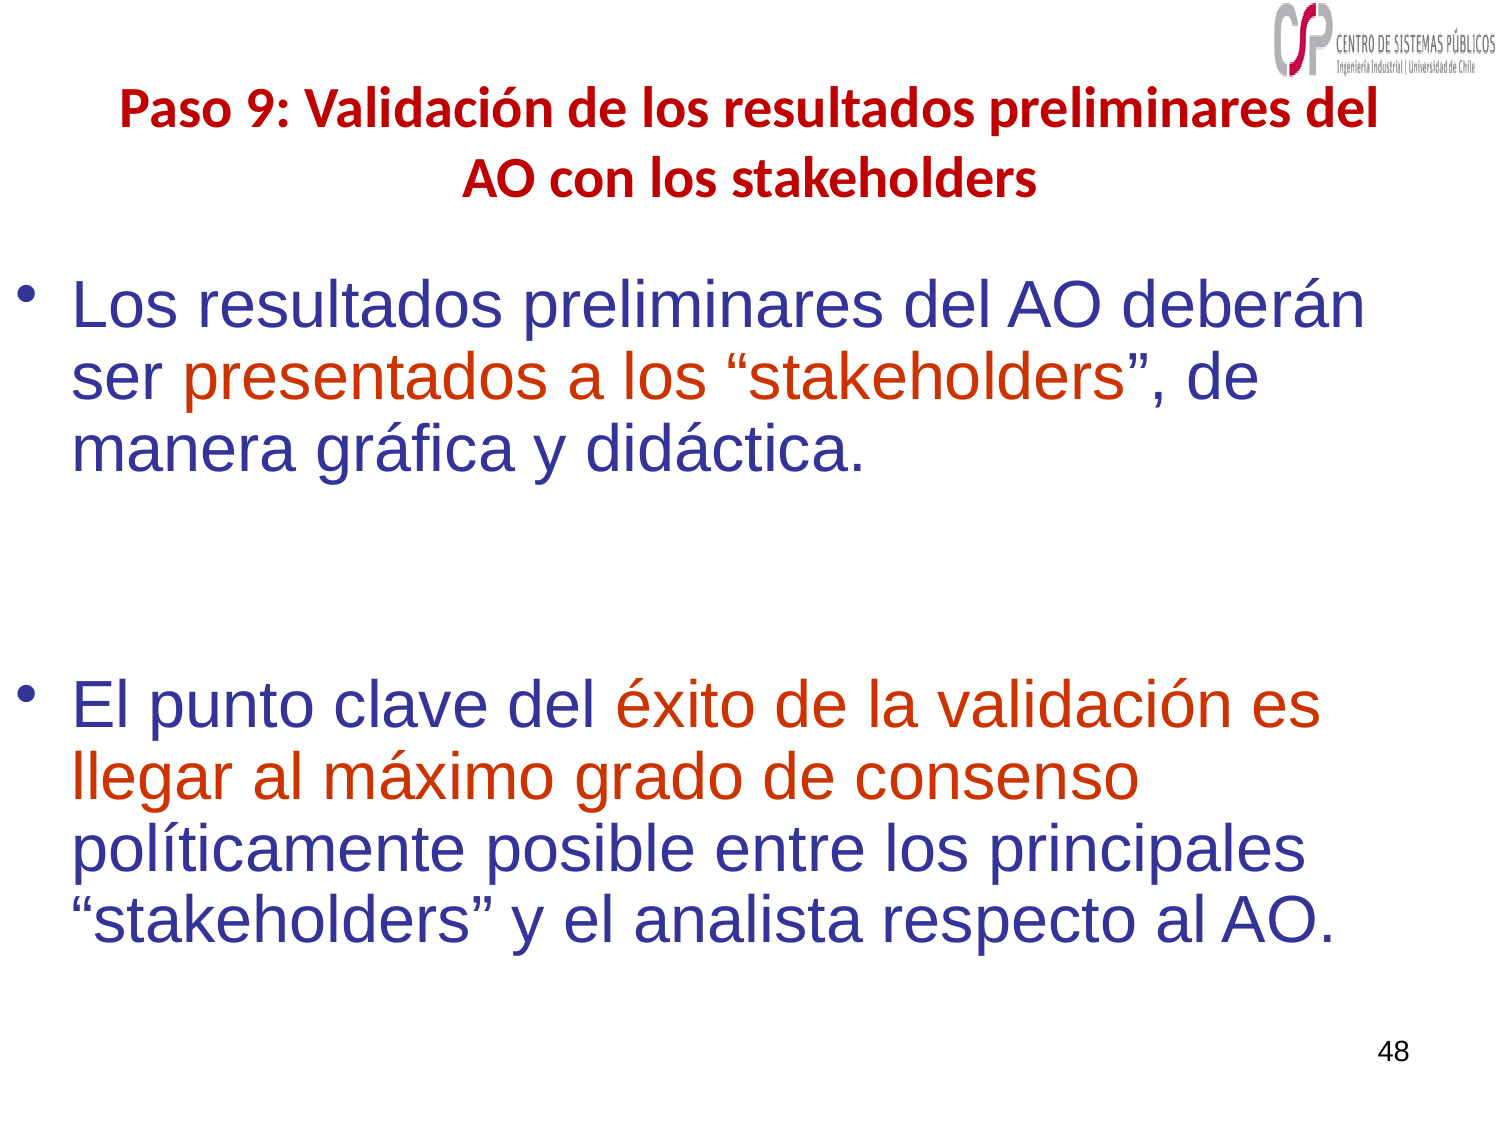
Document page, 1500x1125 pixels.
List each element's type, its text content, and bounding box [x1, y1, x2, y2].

title Paso 9: Validación de los resultados preliminares del AO con los stakeholders [74, 44, 1426, 233]
slide_number 48 [1074, 1024, 1426, 1103]
picture [1269, 0, 1500, 82]
list Los resultados preliminares del AO deberán ser presentados a los “stakeholders”, de manera gráfica y didáctica. El punto clave del éxito de la validación es llegar al máximo grado de consenso políticamente posible entre los principales “stakeholders” y el analista respecto al AO. [0, 262, 1471, 1006]
